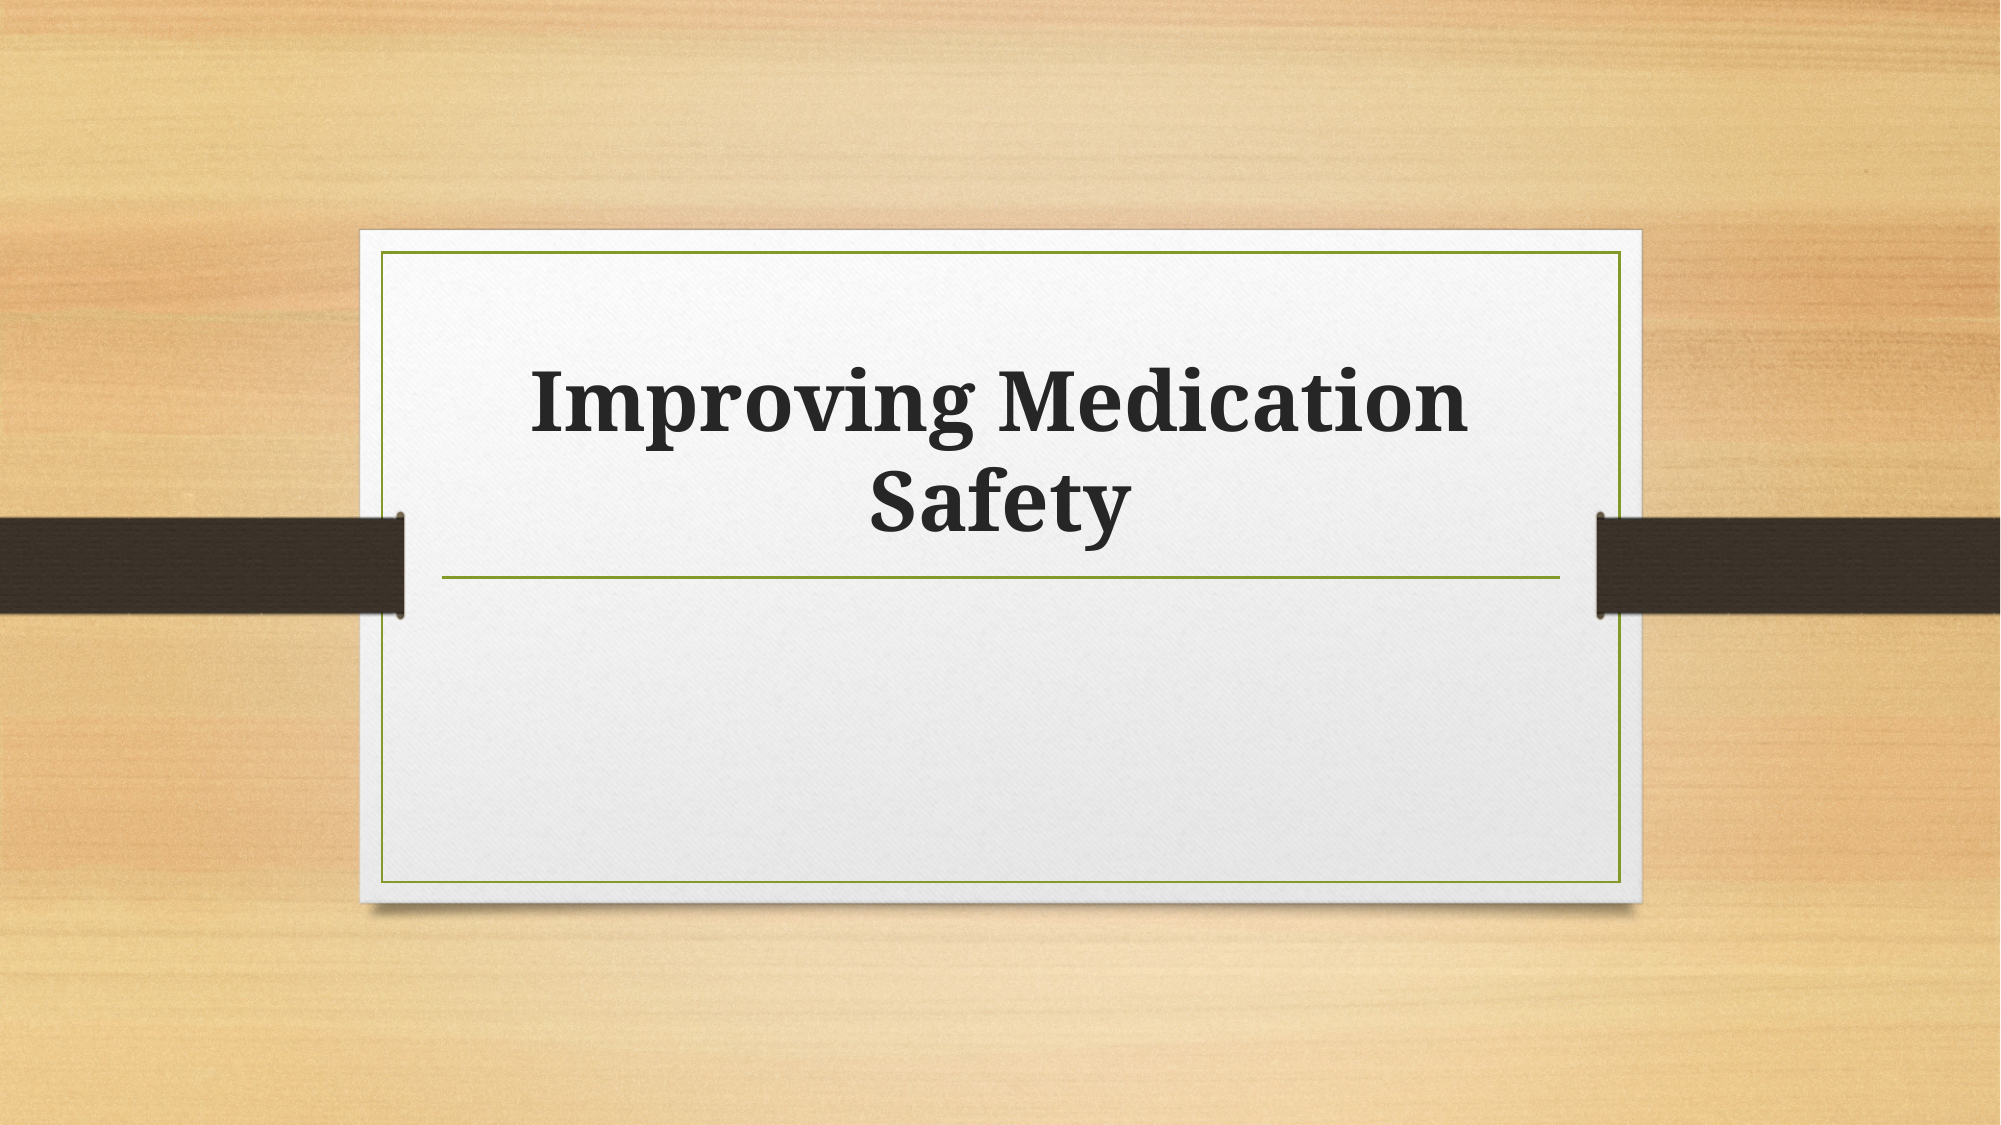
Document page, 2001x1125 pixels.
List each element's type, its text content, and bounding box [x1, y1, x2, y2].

title Improving Medication Safety [441, 306, 1560, 556]
picture [0, 0, 2001, 1125]
